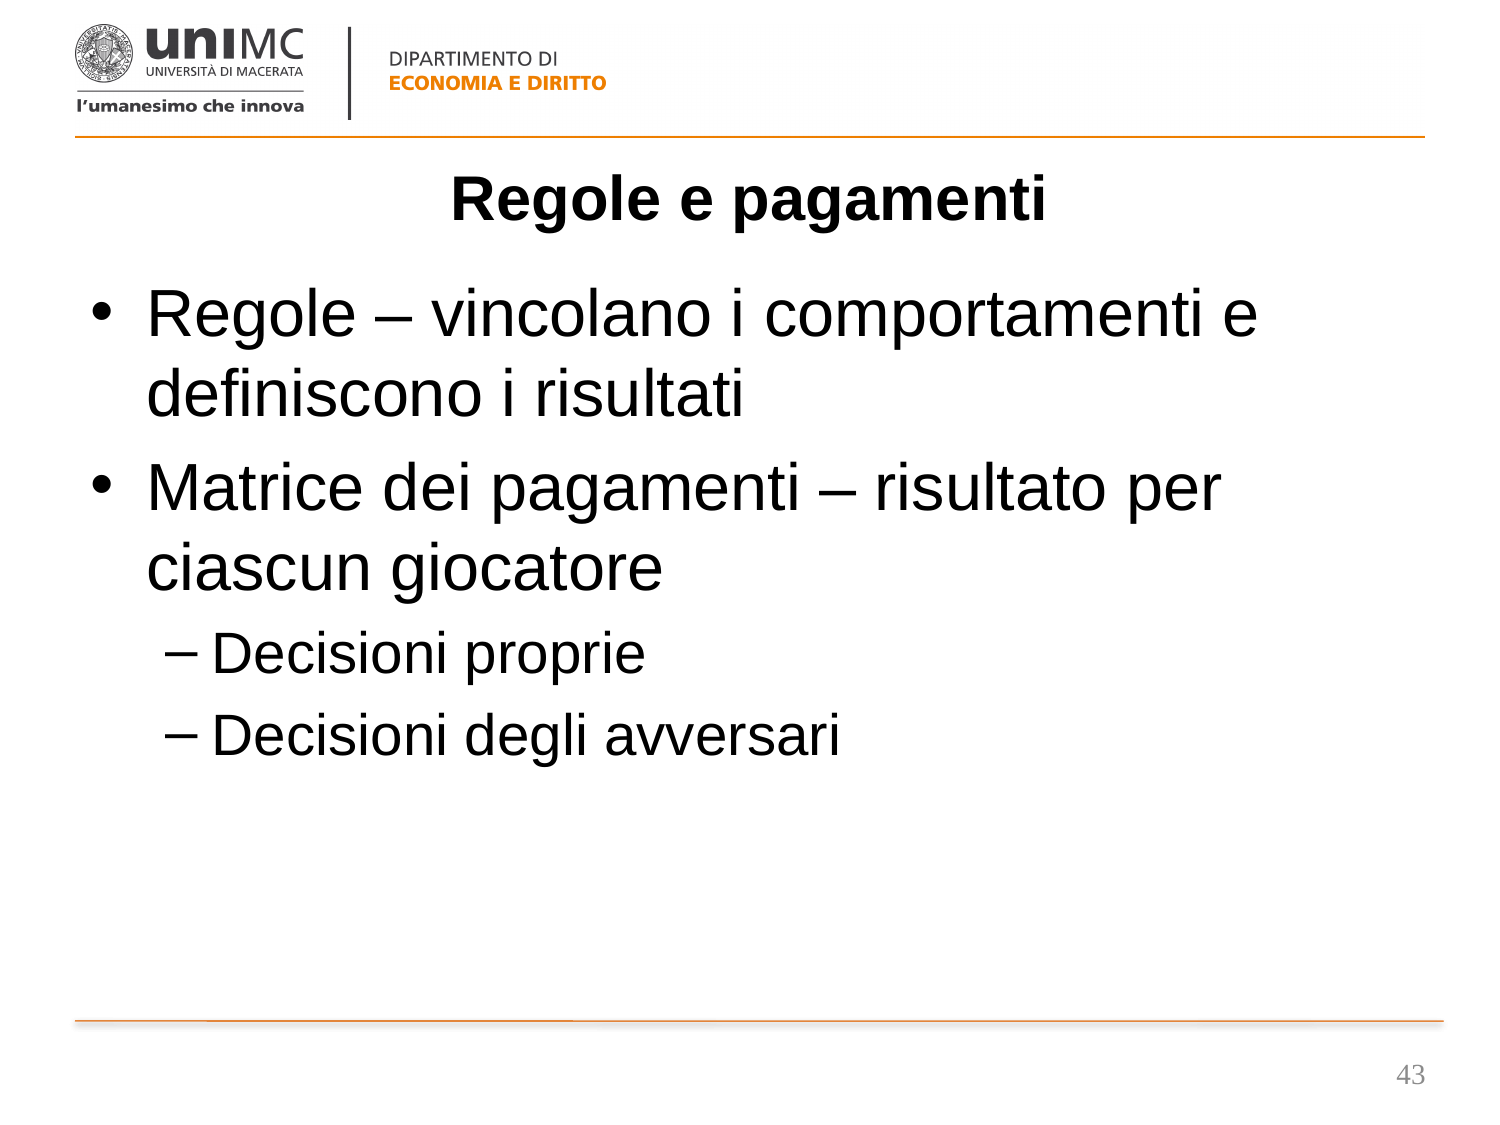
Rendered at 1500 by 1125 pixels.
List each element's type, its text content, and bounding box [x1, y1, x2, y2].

list Regole – vincolano i comportamenti e definiscono i risultati Matrice dei pagamenti – risultato per ciascun giocatore Decisioni proprie Decisioni degli avversari [75, 262, 1425, 1005]
picture [75, 24, 1425, 138]
slide_number 43 [1091, 1042, 1442, 1103]
title Regole e pagamenti [75, 149, 1425, 241]
